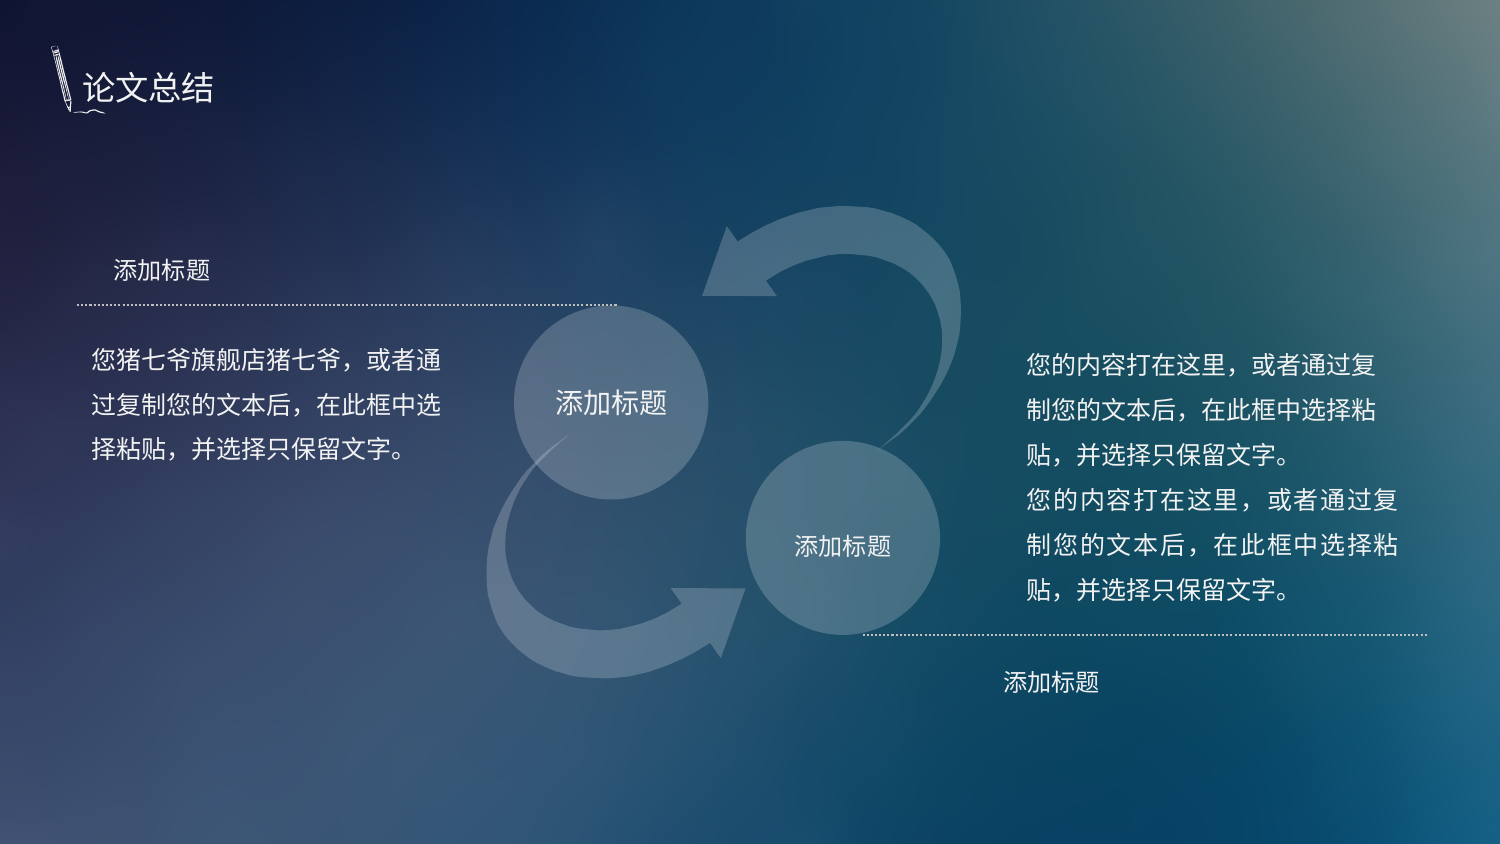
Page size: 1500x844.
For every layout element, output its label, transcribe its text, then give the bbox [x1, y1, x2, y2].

text_box 添加标题 [745, 440, 941, 635]
text_box 添加标题 [514, 305, 709, 500]
text_box 论文总结 [67, 59, 357, 115]
text_box 您猪七爷旗舰店猪七爷，或者通过复制您的文本后，在此框中选择粘贴，并选择只保留文字。 [76, 321, 463, 517]
text_box [702, 205, 961, 448]
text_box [76, 229, 619, 306]
picture [0, 0, 1500, 844]
text_box 您的内容打在这里，或者通过复制您的文本后，在此框中选择粘贴，并选择只保留文字。 您的内容打在这里，或者通过复制您的文本后，在此框中选择粘贴，并选择只保留文字。 [1011, 327, 1415, 612]
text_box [862, 634, 1427, 690]
text_box [486, 463, 746, 679]
